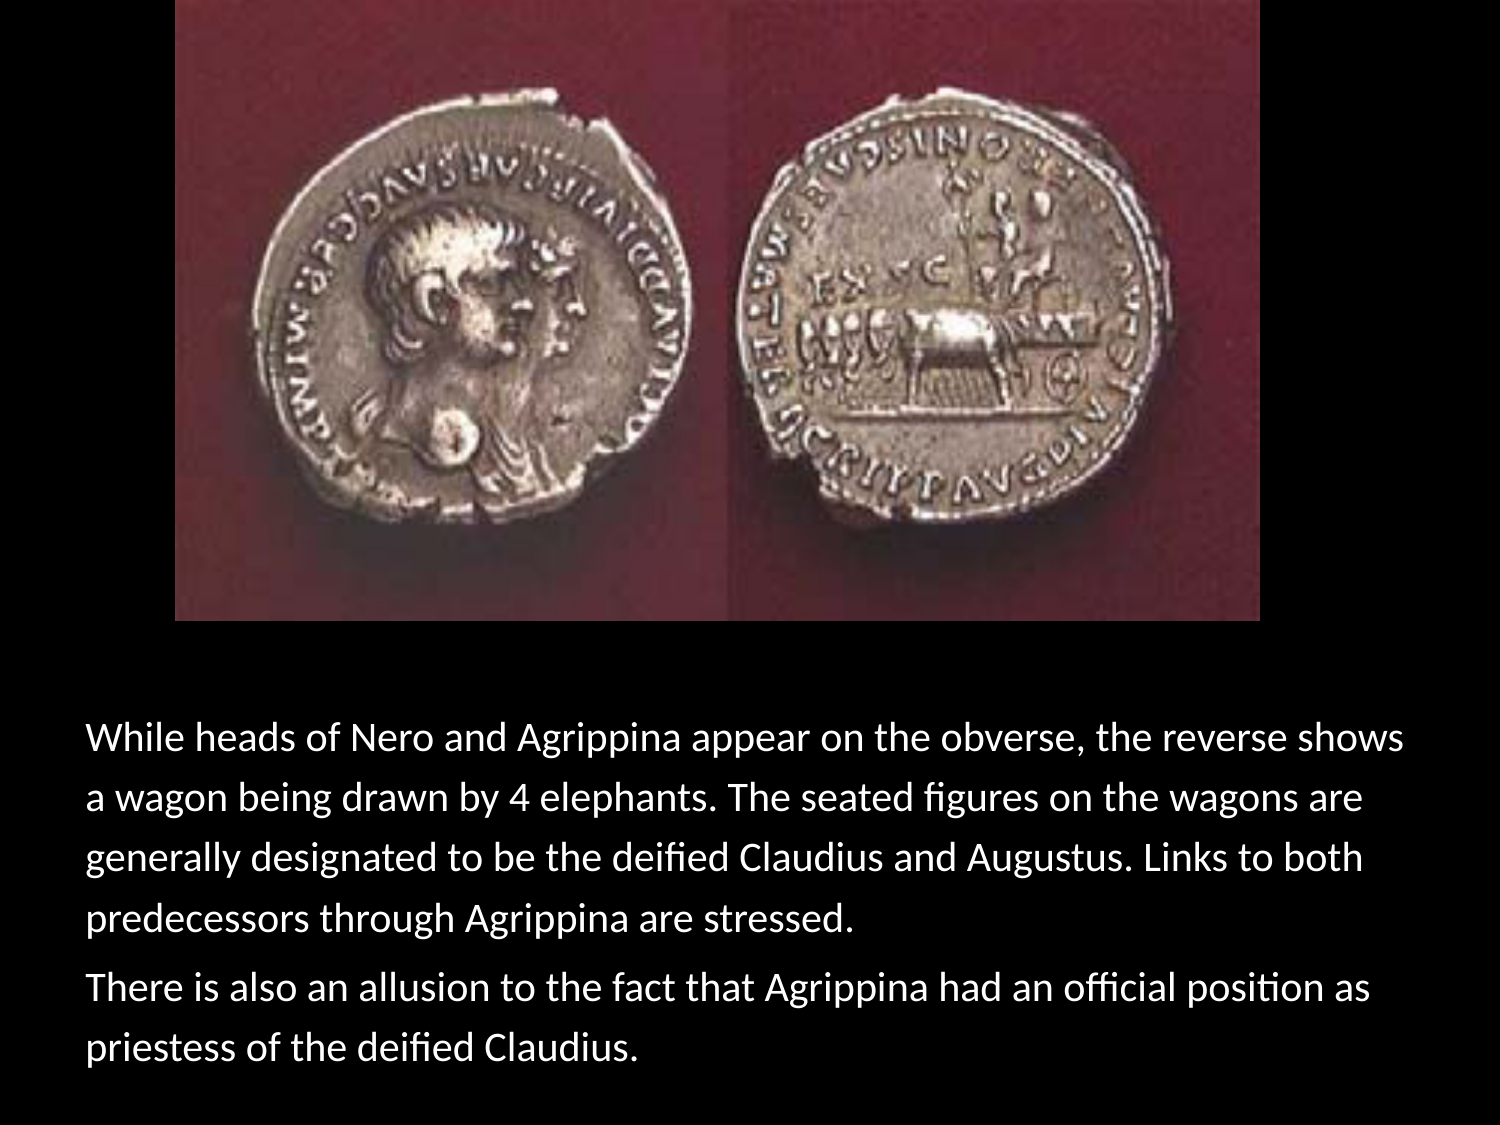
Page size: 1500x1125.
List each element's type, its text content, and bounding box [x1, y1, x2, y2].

list While heads of Nero and Agrippina appear on the obverse, the reverse shows a wagon being drawn by 4 elephants. The seated figures on the wagons are generally designated to be the deified Claudius and Augustus. Links to both predecessors through Agrippina are stressed. There is also an allusion to the fact that Agrippina had an official position as priestess of the deified Claudius. [70, 691, 1426, 1079]
picture [175, 0, 1260, 622]
